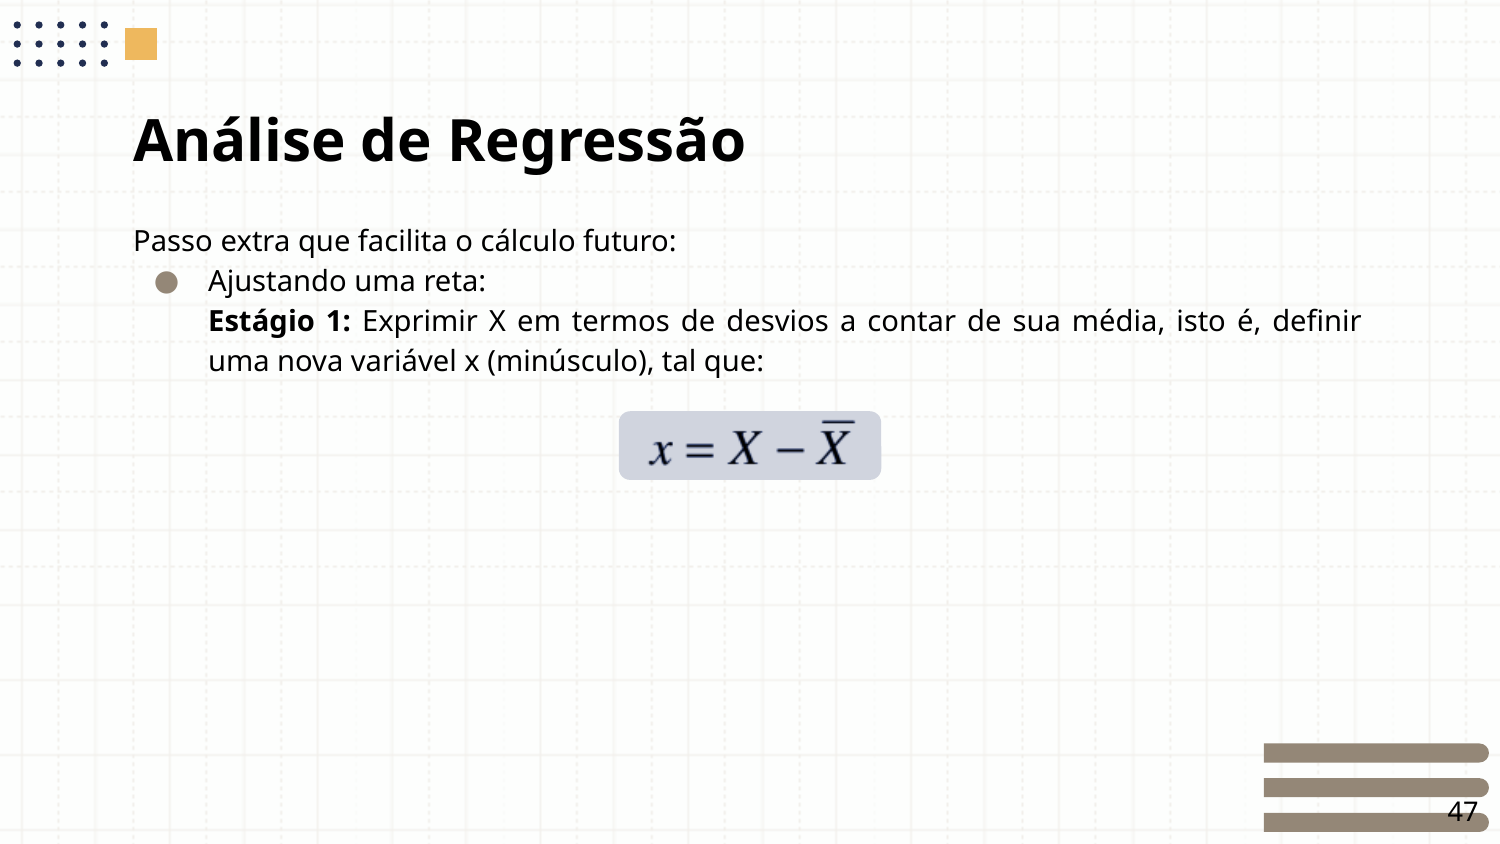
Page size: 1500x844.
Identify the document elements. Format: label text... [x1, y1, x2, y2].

title Análise de Regressão [118, 88, 801, 201]
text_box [1263, 743, 1490, 833]
slide_number ‹#› [1403, 779, 1494, 844]
picture [618, 410, 882, 481]
subtitle Passo extra que facilita o cálculo futuro: Ajustando uma reta: Estágio 1: Exprimir X em termos de desvios a contar de sua média, isto é, definir uma nova variável x (minúsculo), tal que: [118, 201, 1378, 718]
